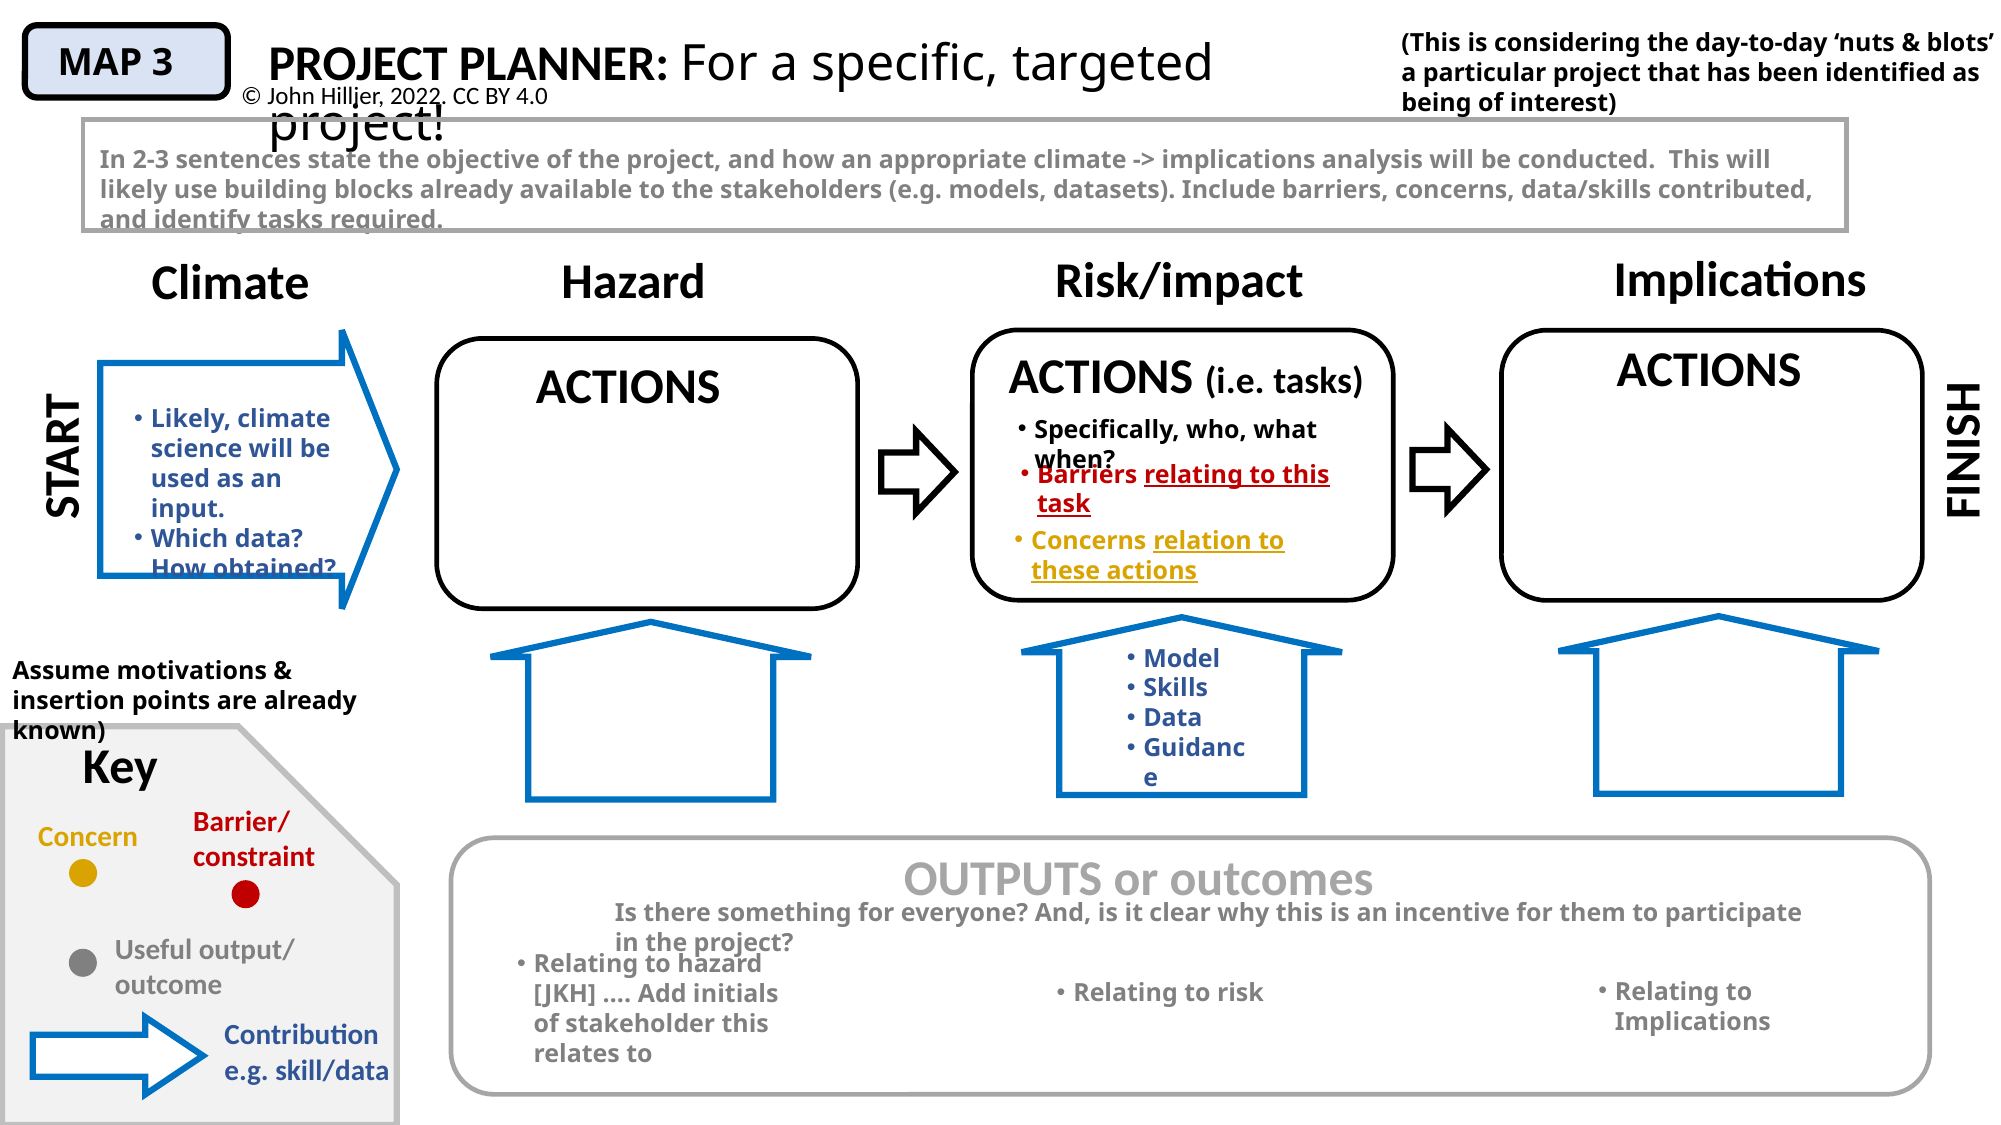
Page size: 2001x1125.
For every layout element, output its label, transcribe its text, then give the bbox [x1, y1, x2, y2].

text_box Specifically, who, what when? [1003, 405, 1402, 481]
text_box PROJECT PLANNER: For a specific, targeted project! [253, 23, 1377, 118]
text_box [23, 24, 229, 99]
text_box Concern [23, 810, 221, 860]
text_box Relating to Implications [1583, 967, 1881, 1043]
text_box FINISH [1922, 301, 1997, 535]
text_box [971, 328, 1395, 602]
text_box ACTIONS [521, 345, 741, 421]
text_box [68, 948, 97, 977]
text_box Hazard [546, 240, 781, 316]
text_box Barrier/ constraint [178, 794, 334, 880]
text_box [490, 620, 812, 801]
text_box Model Skills Data Guidance [1112, 634, 1269, 800]
text_box [1558, 615, 1880, 795]
text_box [449, 836, 1931, 1096]
text_box [82, 118, 1848, 231]
text_box [0, 752, 398, 1125]
text_box Assume motivations & insertion points are already known) [0, 647, 384, 752]
text_box Key [68, 752, 197, 801]
text_box START [21, 301, 97, 535]
text_box ACTIONS (i.e. tasks) [993, 336, 1388, 412]
text_box [1500, 329, 1924, 602]
text_box (This is considering the day-to-day ‘nuts & blots’ of a particular project that has been identified as being of interest) [1386, 19, 2000, 124]
text_box [340, 590, 351, 610]
text_box Risk/impact [1040, 240, 1329, 316]
text_box OUTPUTS or outcomes [889, 838, 1428, 889]
text_box Relating to risk [1041, 969, 1339, 1014]
text_box © John Hillier, 2022. CC BY 4.0 [226, 72, 602, 118]
text_box Implications [1598, 239, 1910, 315]
text_box [231, 880, 260, 909]
text_box ACTIONS [1601, 328, 1822, 404]
text_box Useful output/ outcome [100, 922, 329, 1008]
text_box [1411, 426, 1488, 513]
text_box MAP 3 [42, 31, 210, 91]
text_box Relating to hazard [JKH] …. Add initials of stakeholder this relates to [502, 940, 800, 1075]
text_box Climate [136, 241, 371, 317]
text_box [69, 860, 98, 888]
text_box [435, 337, 859, 610]
text_box [99, 329, 398, 577]
text_box Likely, climate science will be used as an input. Which data? How obtained? [119, 395, 357, 590]
text_box Is there something for everyone? And, is it clear why this is an incentive for them to participate in the project? [599, 889, 1847, 965]
text_box [880, 428, 957, 516]
text_box Contribution e.g. skill/data [209, 1008, 411, 1094]
text_box [31, 1015, 205, 1097]
text_box [1021, 616, 1264, 796]
text_box In 2-3 sentences state the objective of the project, and how an appropriate climate -> implications analysis will be conducted. This will likely use building blocks already available to the stakeholders (e.g. models, datasets). Include barriers, concerns, data/skills contributed, and identify tasks required. [85, 231, 1847, 241]
text_box [1269, 635, 1343, 796]
